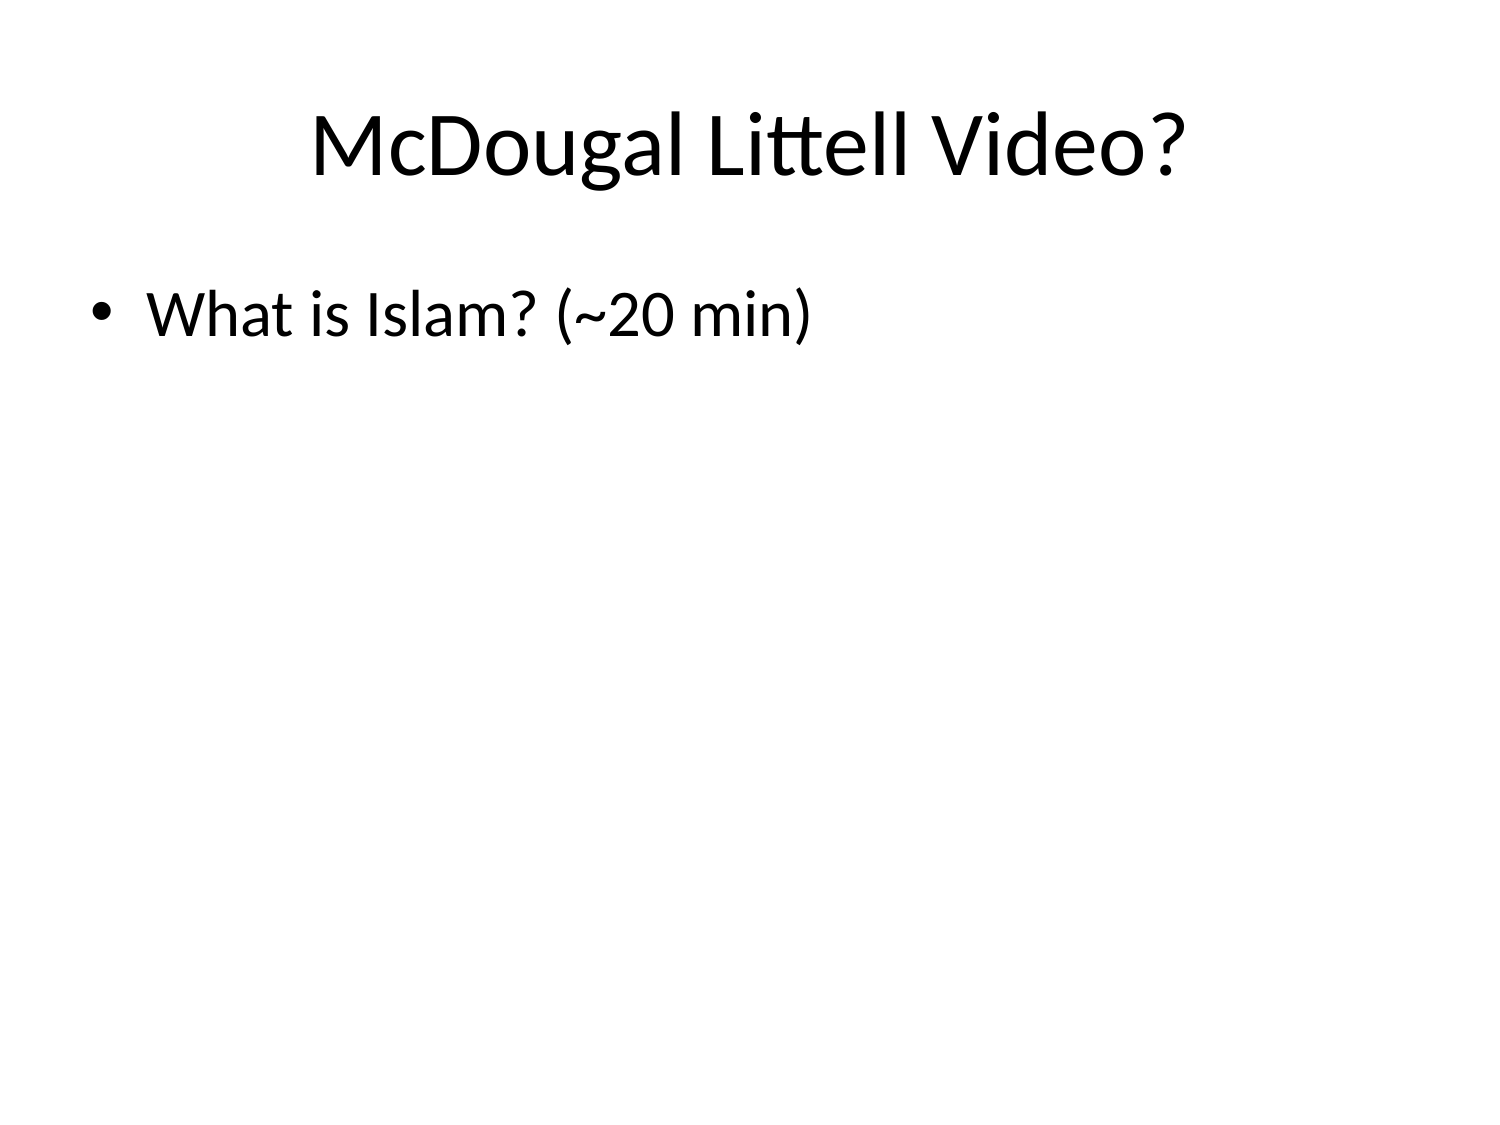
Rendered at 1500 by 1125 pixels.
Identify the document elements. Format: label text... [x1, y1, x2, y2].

title McDougal Littell Video? [75, 45, 1425, 233]
list What is Islam? (~20 min) [75, 262, 1425, 1005]
